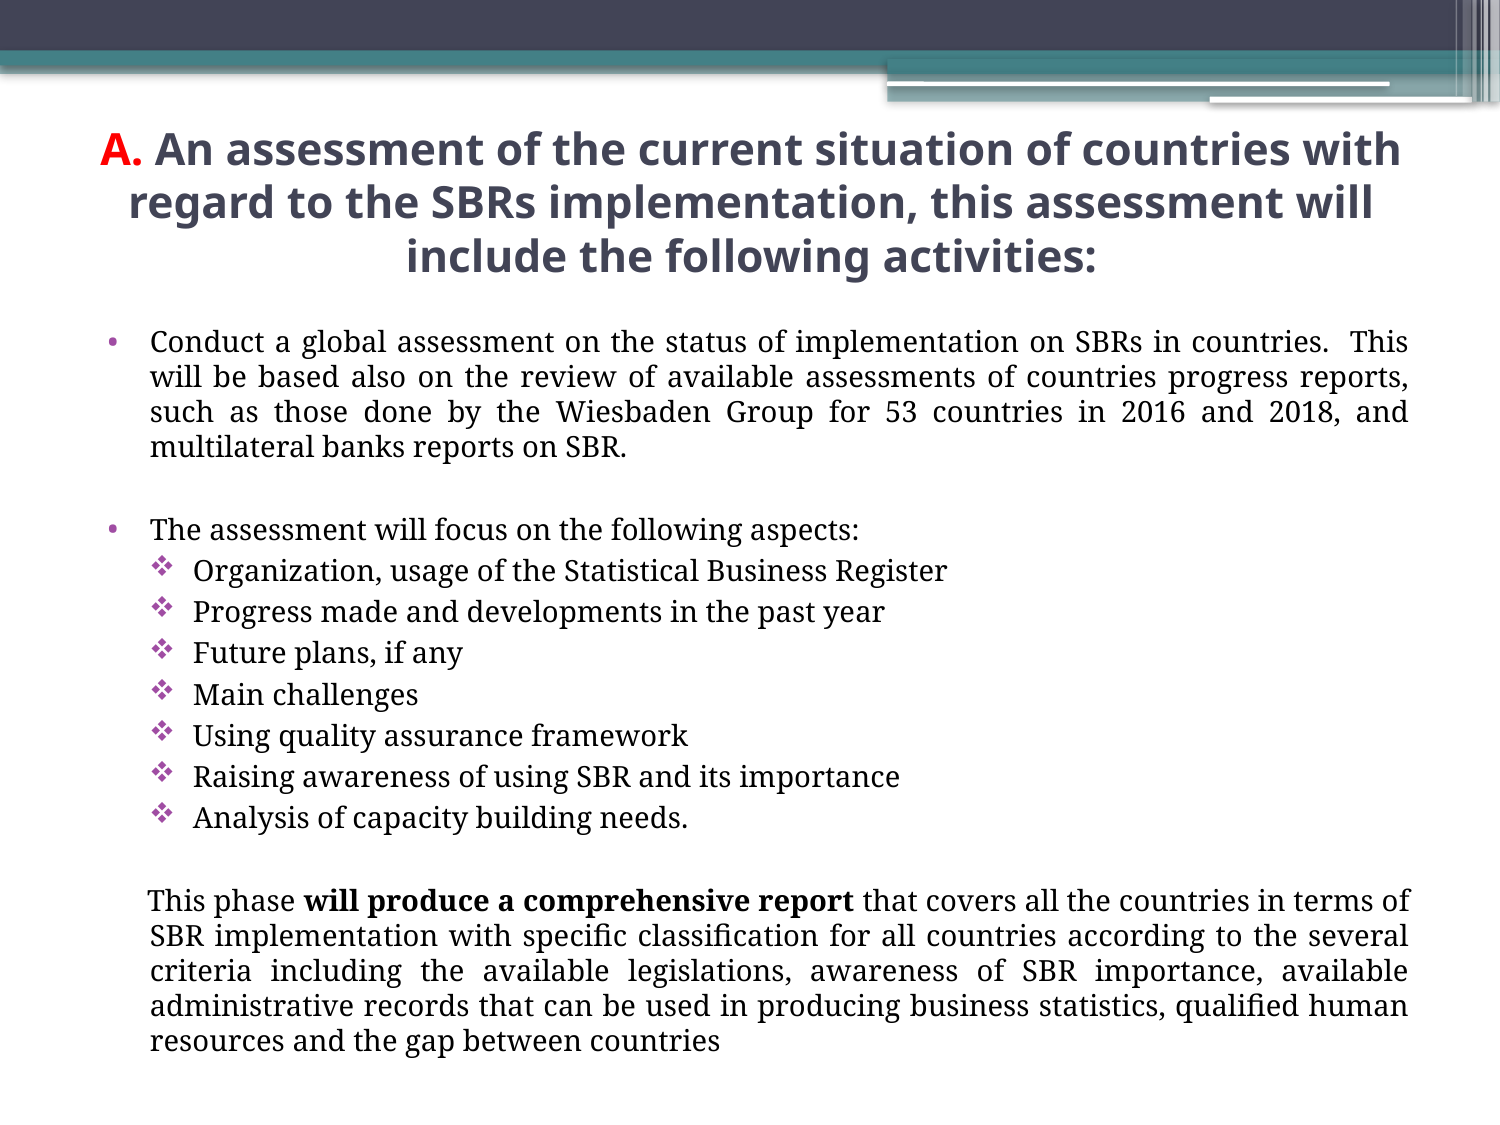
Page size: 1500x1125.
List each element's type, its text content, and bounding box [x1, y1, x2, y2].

list Conduct a global assessment on the status of implementation on SBRs in countries. This will be based also on the review of available assessments of countries progress reports, such as those done by the Wiesbaden Group for 53 countries in 2016 and 2018, and multilateral banks reports on SBR. The assessment will focus on the following aspects: Organization, usage of the Statistical Business Register Progress made and developments in the past year Future plans, if any Main challenges Using quality assurance framework Raising awareness of using SBR and its importance Analysis of capacity building needs. This phase will produce a comprehensive report that covers all the countries in terms of SBR implementation with specific classification for all countries according to the several criteria including the available legislations, awareness of SBR importance, available administrative records that can be used in producing business statistics, qualified human resources and the gap between countries [75, 316, 1425, 1026]
title A. An assessment of the current situation of countries with regard to the SBRs implementation, this assessment will include the following activities: [76, 113, 1427, 289]
